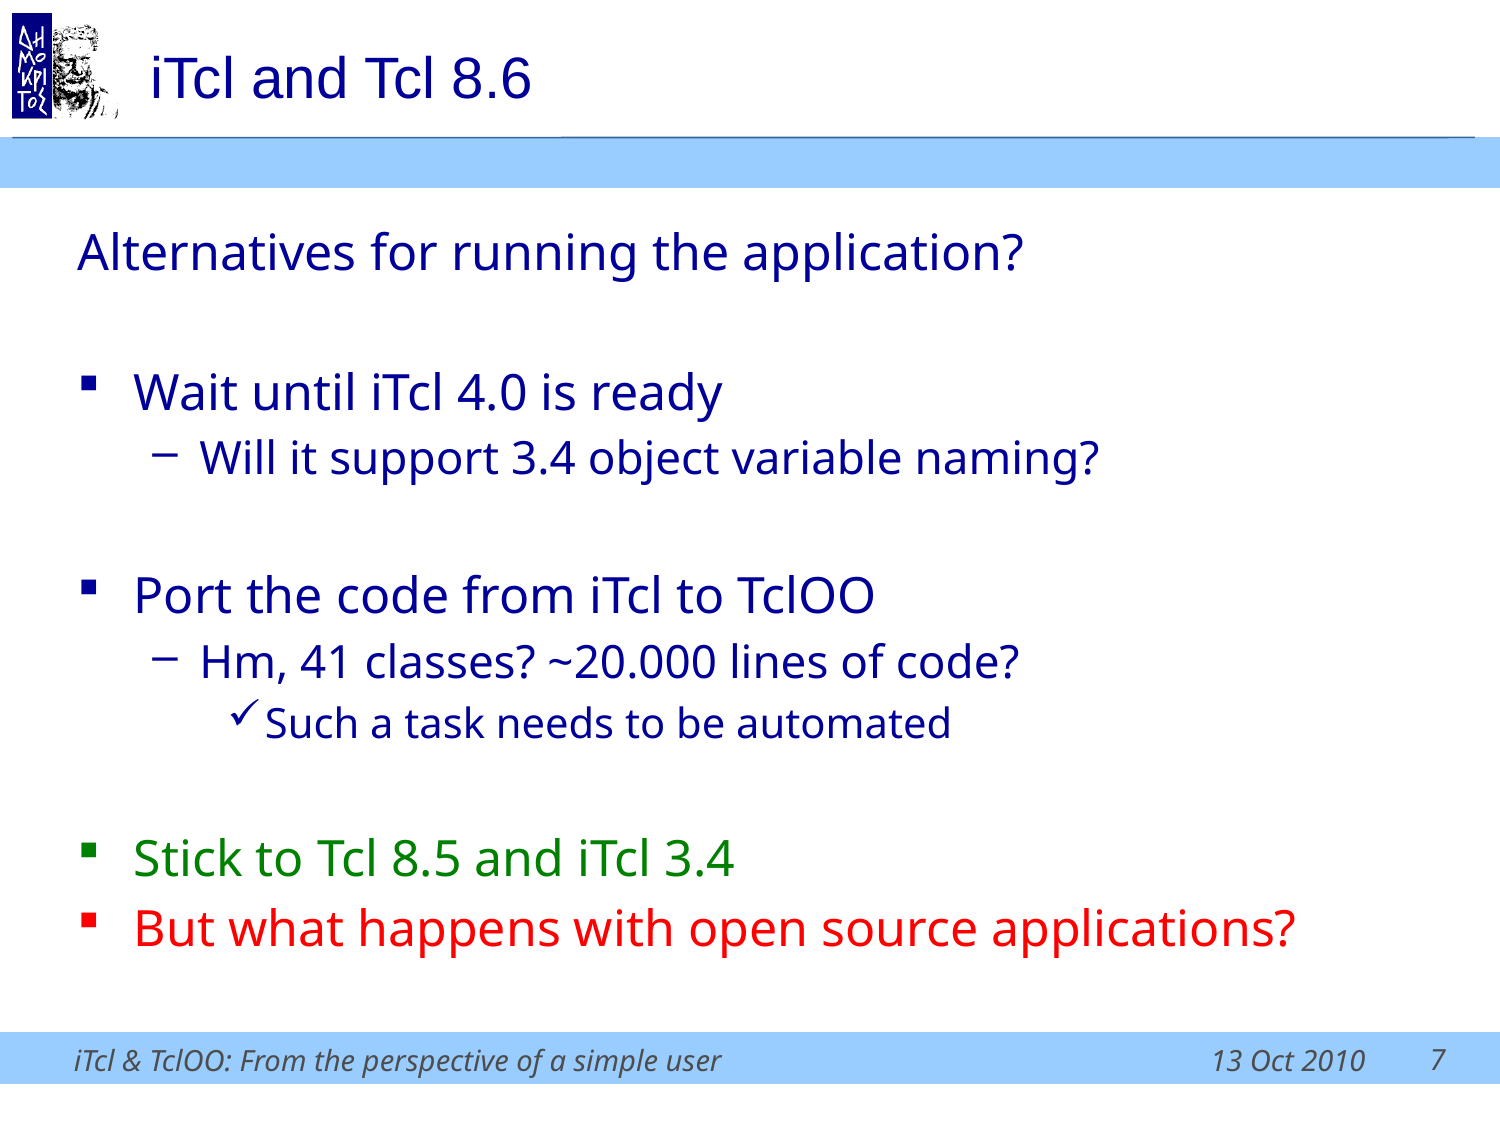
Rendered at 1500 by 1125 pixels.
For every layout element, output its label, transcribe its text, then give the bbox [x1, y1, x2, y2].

slide_number 7 [1399, 1033, 1476, 1084]
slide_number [1190, 1034, 1381, 1086]
picture [11, 13, 118, 120]
list Alternatives for running the application? Wait until iTcl 4.0 is ready Will it support 3.4 object variable naming? Port the code from iTcl to TclOO Hm, 41 classes? ~20.000 lines of code? Such a task needs to be automated Stick to Tcl 8.5 and iTcl 3.4 But what happens with open source applications? [62, 212, 1438, 1001]
title iTcl and Tcl 8.6 [135, 12, 1476, 138]
footer iTcl & TclOO: From the perspective of a simple user [58, 1034, 1190, 1086]
